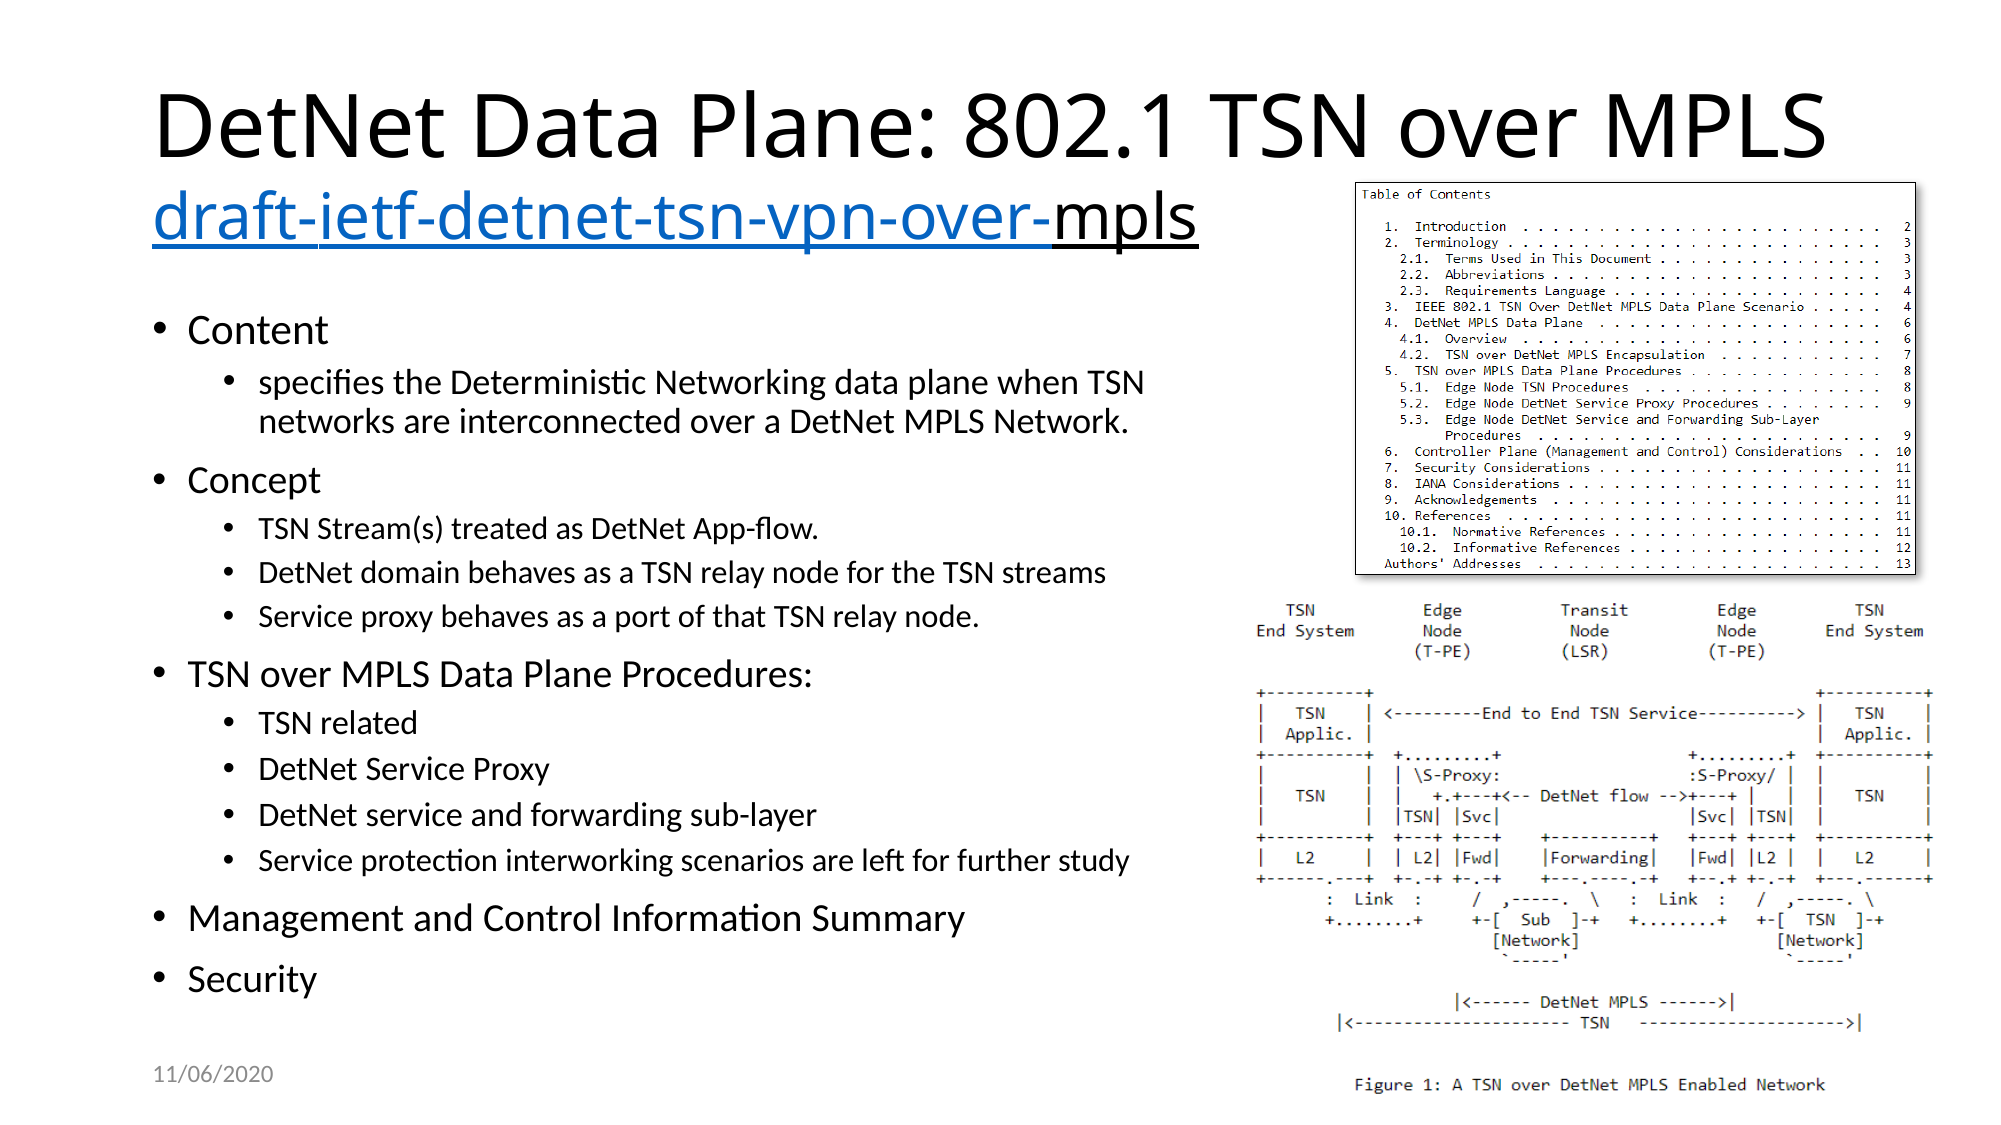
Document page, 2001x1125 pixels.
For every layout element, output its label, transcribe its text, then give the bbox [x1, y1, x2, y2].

title DetNet Data Plane: 802.1 TSN over MPLS draft-ietf-detnet-tsn-vpn-over-mpls [137, 59, 1863, 278]
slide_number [137, 1042, 588, 1103]
list Content specifies the Deterministic Networking data plane when TSN networks are interconnected over a DetNet MPLS Network. Concept TSN Stream(s) treated as DetNet App-flow. DetNet domain behaves as a TSN relay node for the TSN streams Service proxy behaves as a port of that TSN relay node. TSN over MPLS Data Plane Procedures: TSN related DetNet Service Proxy DetNet service and forwarding sub-layer Service protection interworking scenarios are left for further study Management and Control Information Summary Security [137, 299, 1863, 1014]
picture [1235, 586, 1948, 1103]
picture [1355, 182, 1916, 575]
